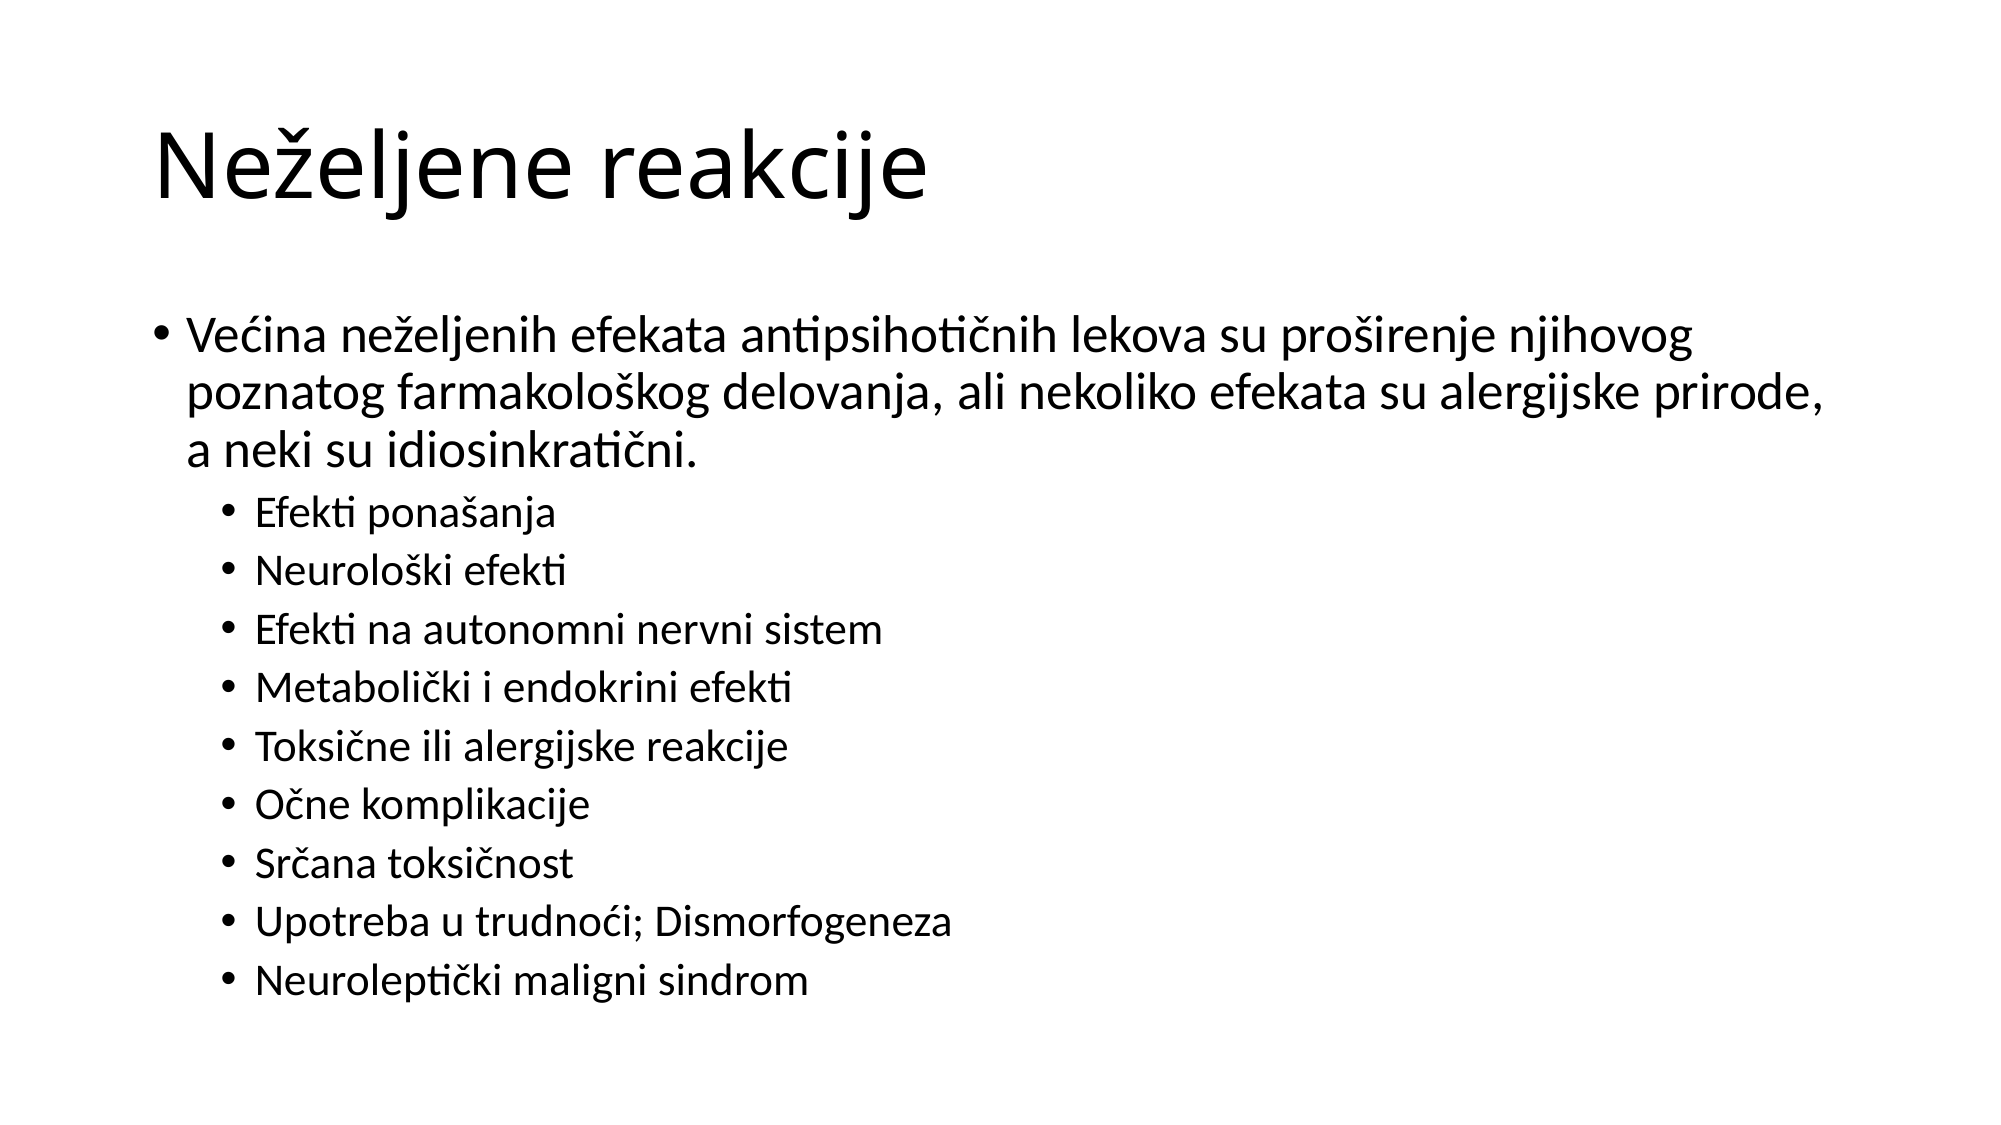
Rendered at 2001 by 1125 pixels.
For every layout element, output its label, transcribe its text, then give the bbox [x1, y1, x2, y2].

title Neželjene reakcije [137, 59, 1863, 278]
list Većina neželjenih efekata antipsihotičnih lekova su proširenje njihovog poznatog farmakološkog delovanja, ali nekoliko efekata su alergijske prirode, a neki su idiosinkratični. Efekti ponašanja Neurološki efekti Efekti na autonomni nervni sistem Metabolički i endokrini efekti Toksične ili alergijske reakcije Očne komplikacije Srčana toksičnost Upotreba u trudnoći; Dismorfogeneza Neuroleptički maligni sindrom [137, 299, 1863, 1014]
